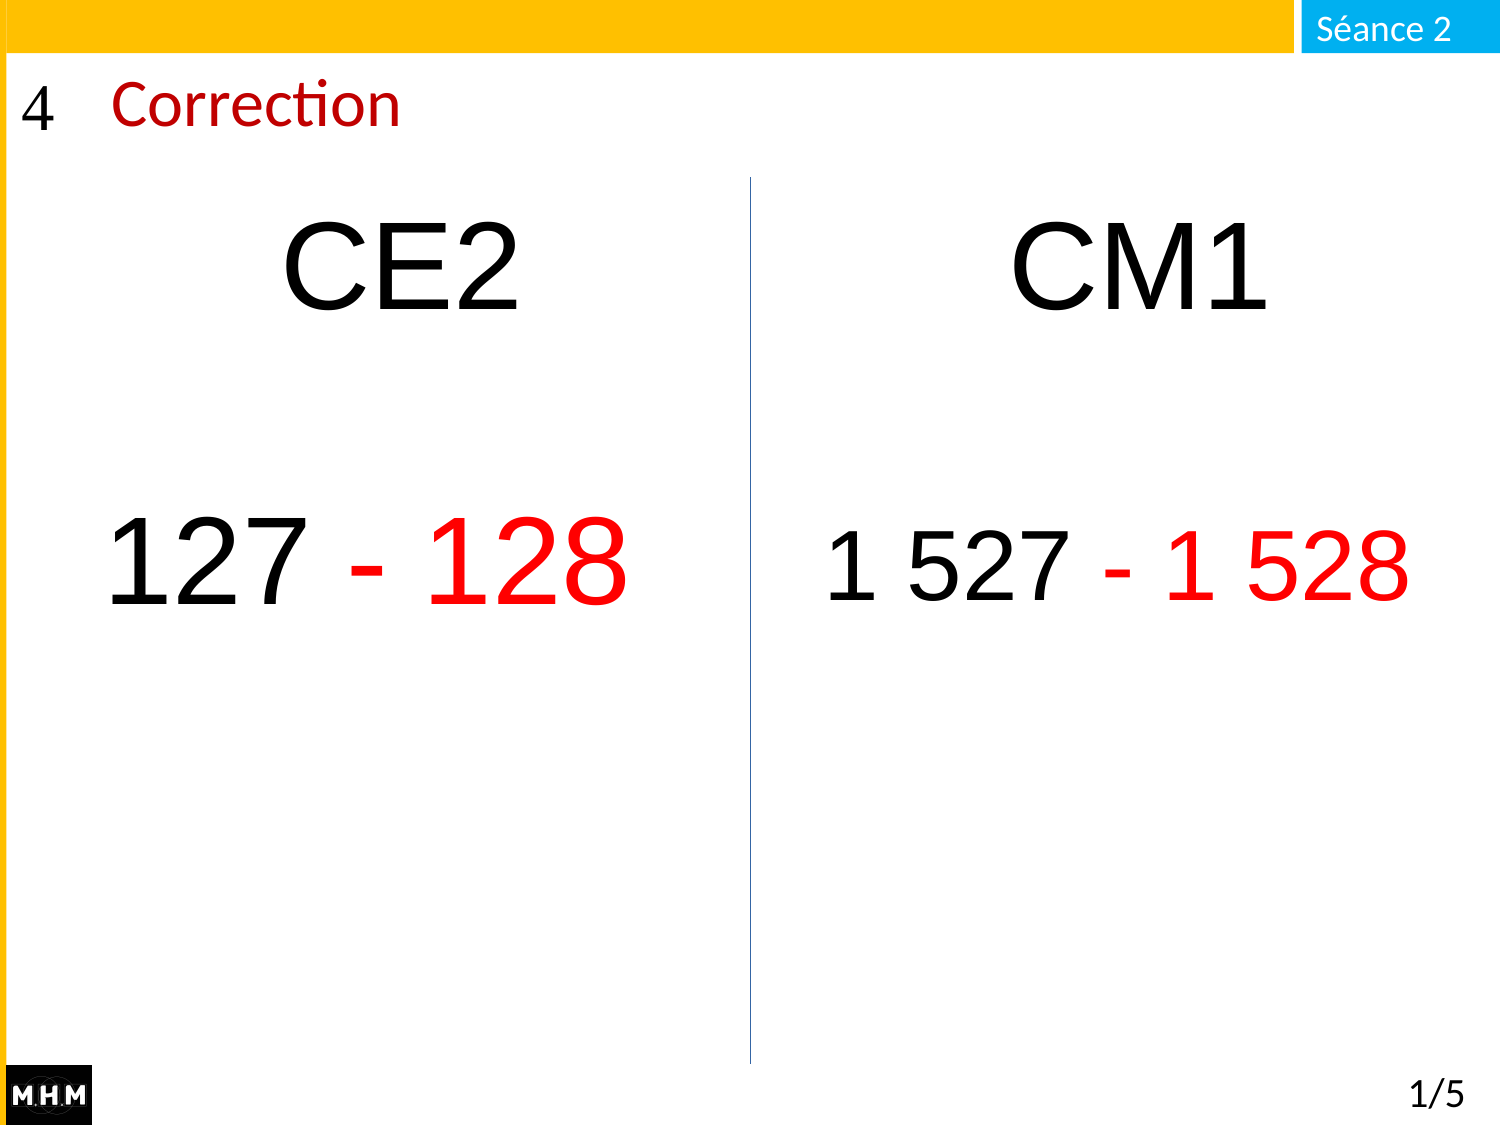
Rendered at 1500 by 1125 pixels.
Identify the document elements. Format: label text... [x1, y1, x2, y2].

text_box CE2 CM1 [751, 177, 1300, 332]
text_box 1 527 - 1 528 [808, 493, 1447, 621]
text_box CE2 CM1 [265, 177, 750, 332]
title Correction [96, 60, 1391, 150]
list 1/5 [1373, 1064, 1500, 1125]
picture [6, 1065, 92, 1125]
text_box 127 - 128 [88, 472, 650, 627]
